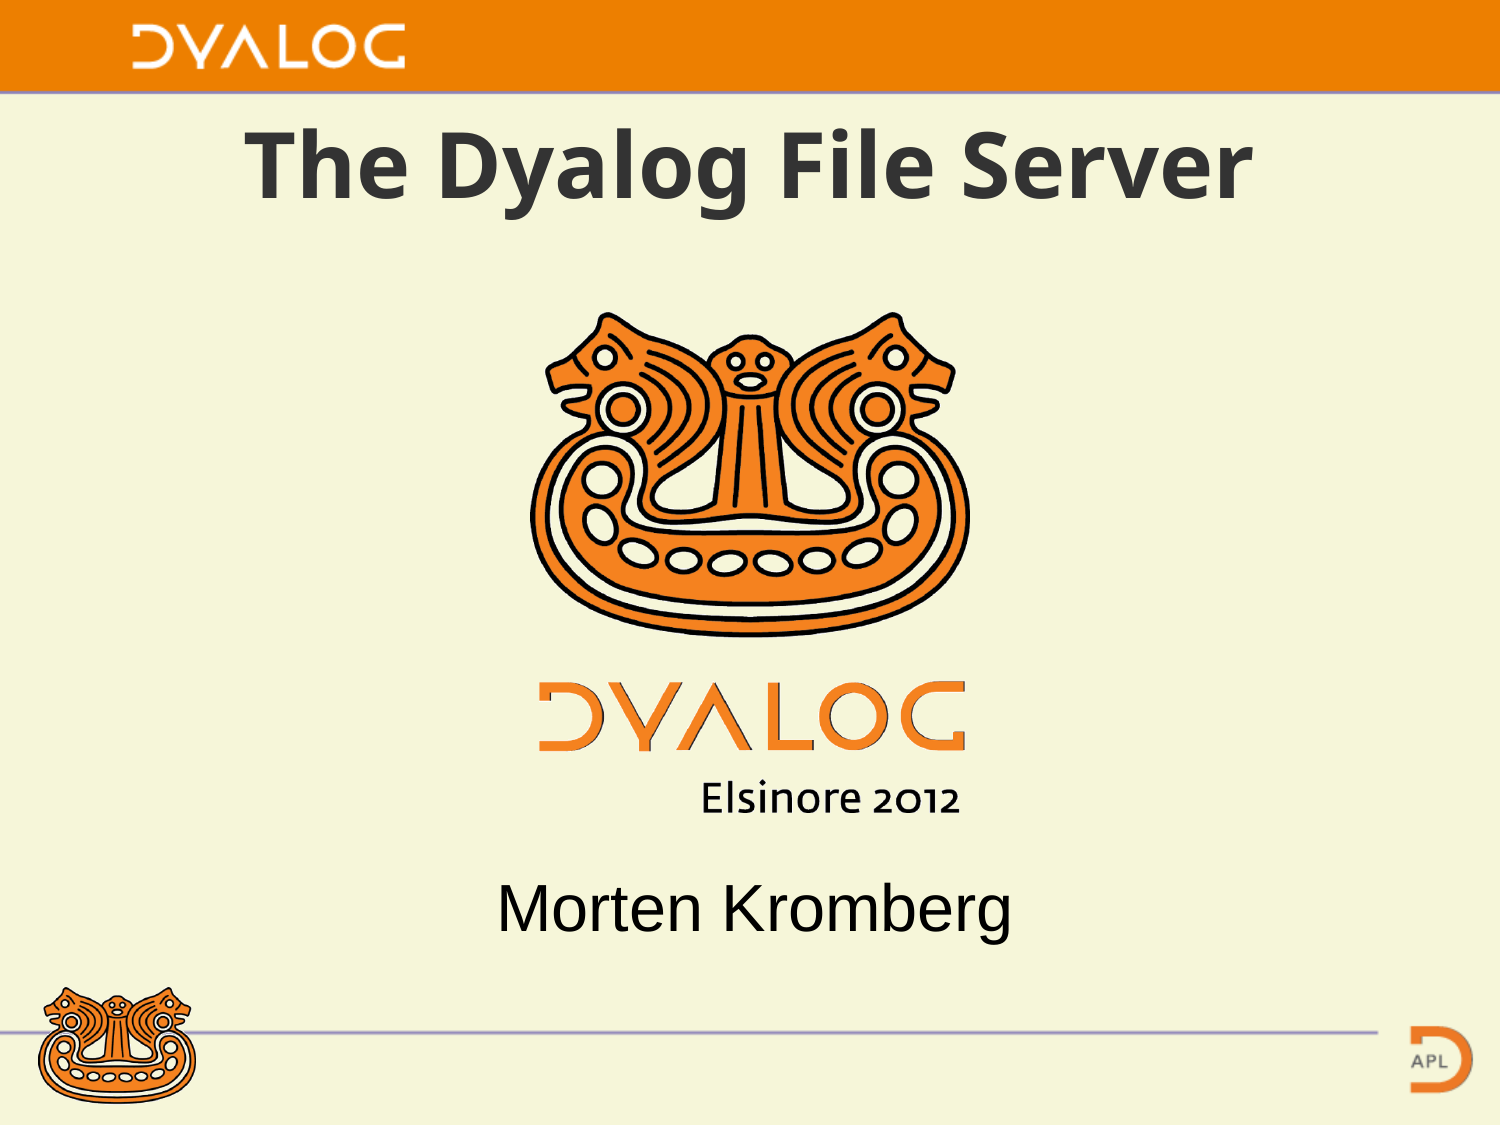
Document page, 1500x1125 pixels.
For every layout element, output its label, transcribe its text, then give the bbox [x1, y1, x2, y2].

subtitle Morten Kromberg [230, 857, 1281, 985]
picture [0, 0, 1500, 1125]
title The Dyalog File Server [112, 99, 1388, 288]
